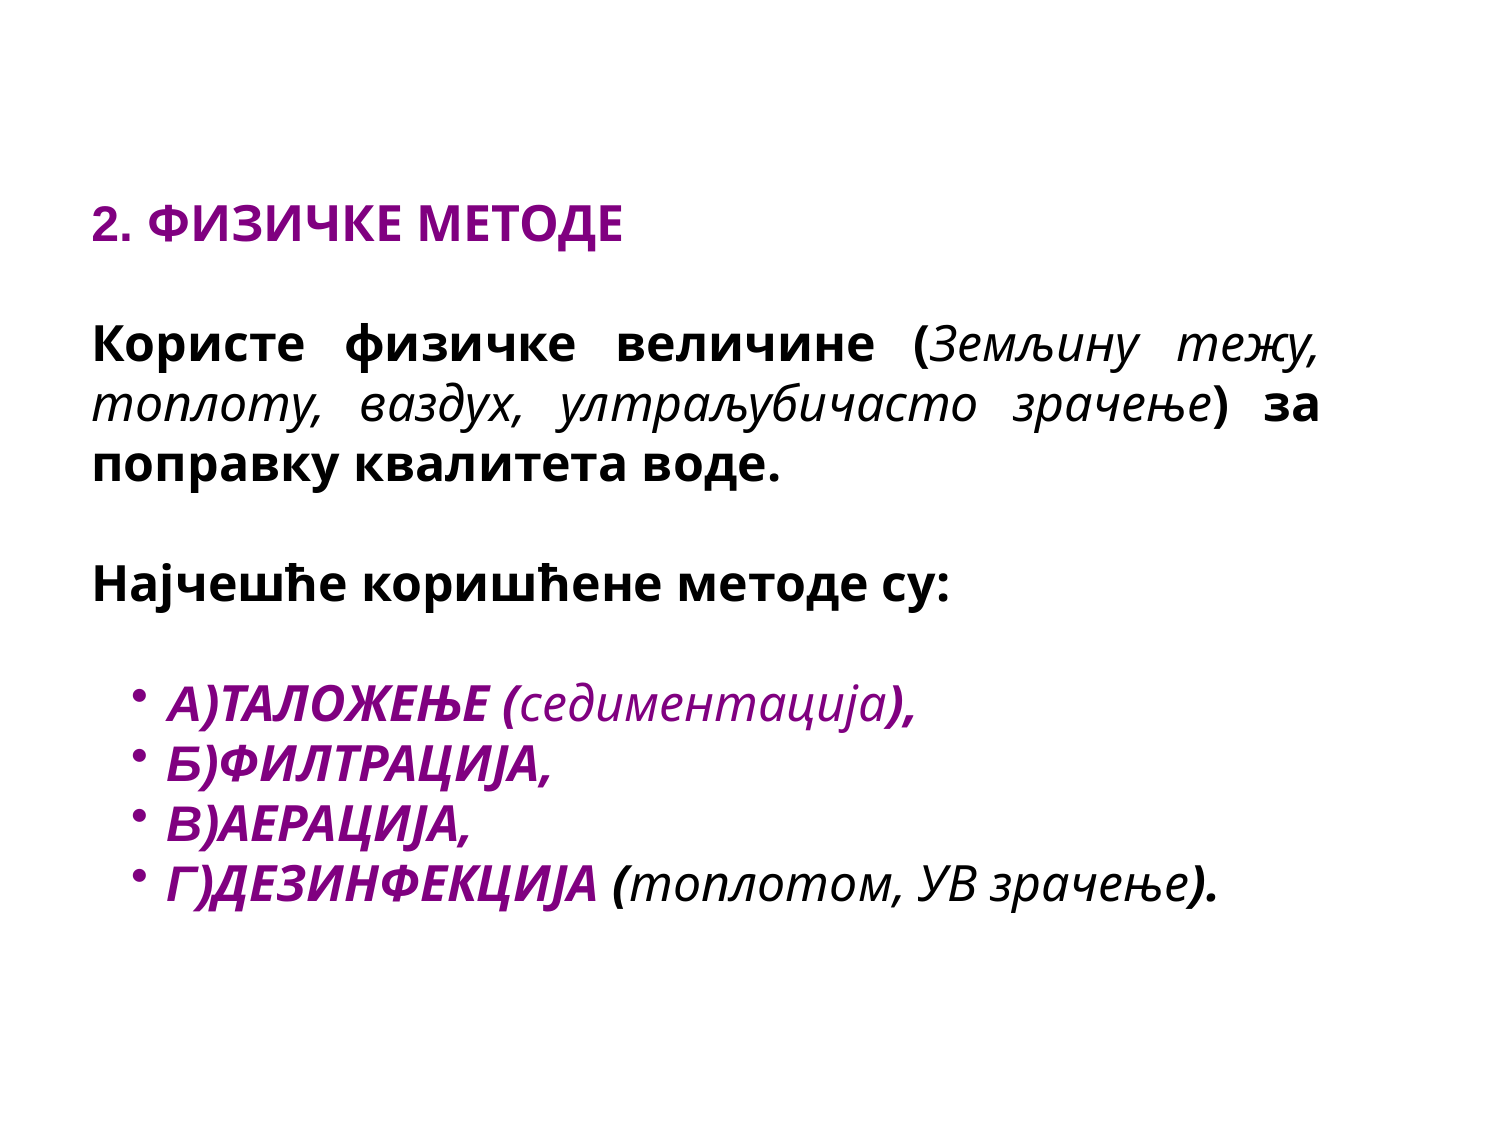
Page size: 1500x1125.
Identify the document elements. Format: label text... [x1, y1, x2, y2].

text_box 2. ФИЗИЧКЕ МЕТОДЕ Користе физичке величине (Земљину тежу, топлоту, ваздух, ултраљубичасто зрачење) за поправку квалитета воде. Најчешће коришћене методе су: А)ТАЛОЖЕЊЕ (седиментација), Б)ФИЛТРАЦИЈА, В)АЕРАЦИЈА, Г)ДЕЗИНФЕКЦИЈА (топлотом, УВ зрачење). [76, 184, 1337, 920]
